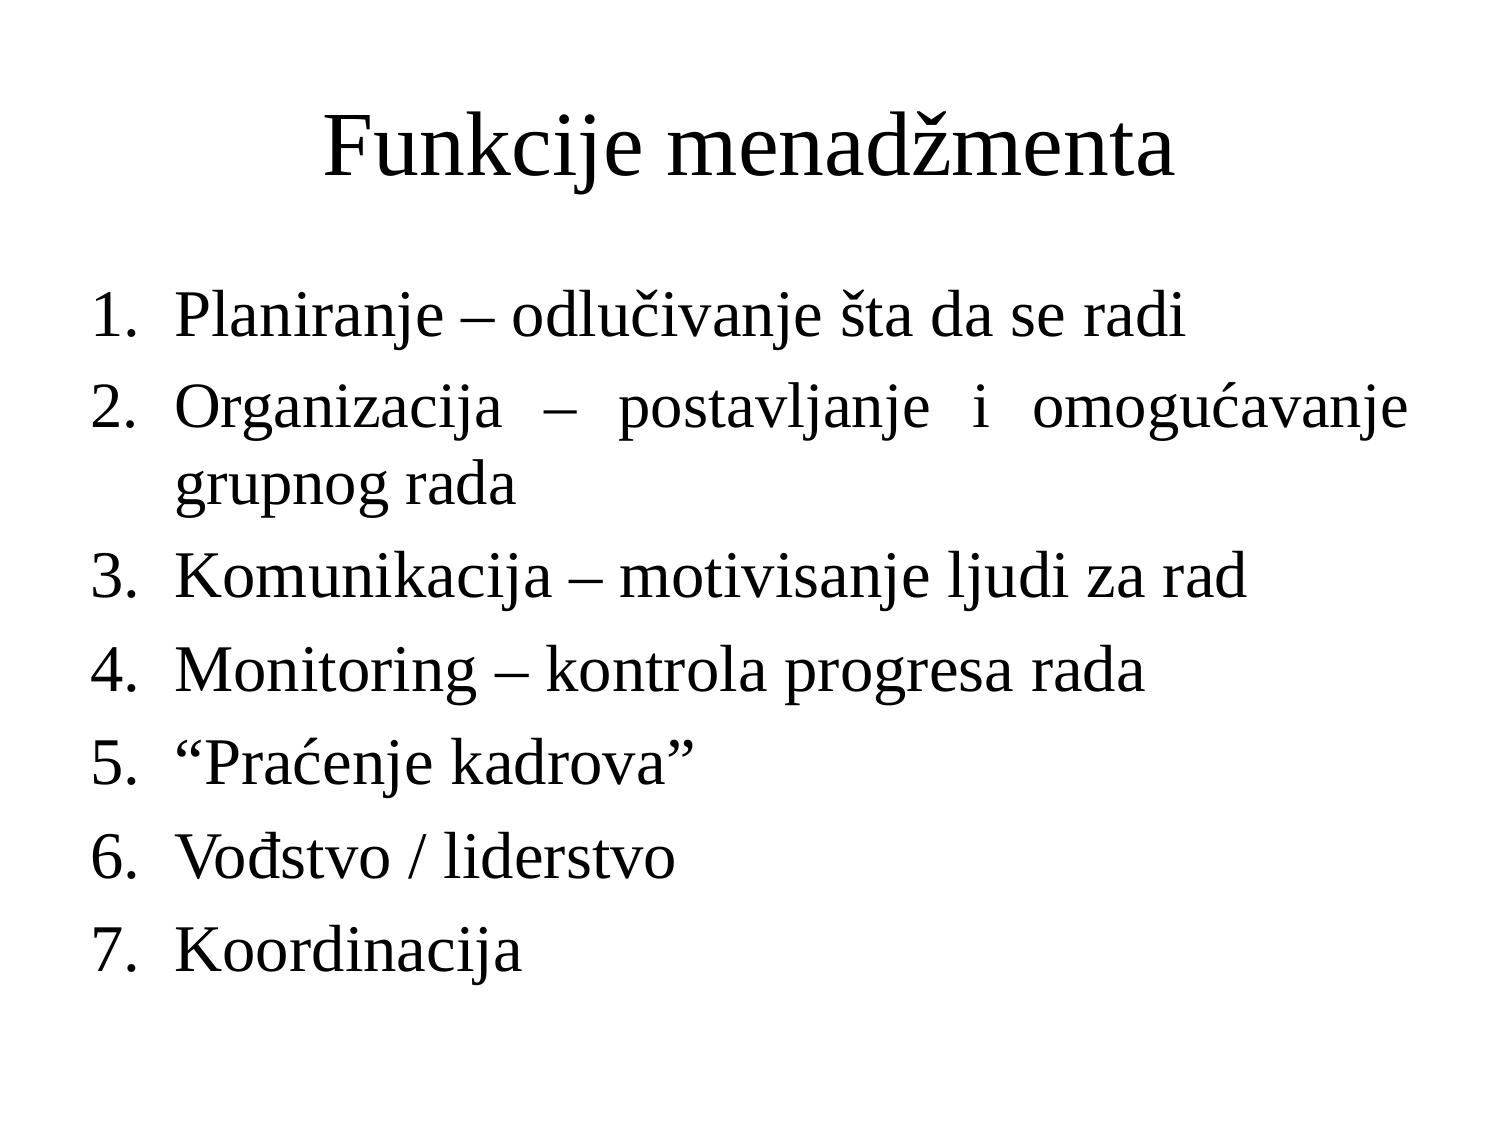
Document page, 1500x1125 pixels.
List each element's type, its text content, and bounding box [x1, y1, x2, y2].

list Planiranje – odlučivanje šta da se radi Organizacija – postavljanje i omogućavanje grupnog rada Komunikacija – motivisanje ljudi za rad Monitoring – kontrola progresa rada “Praćenje kadrova” Vođstvo / liderstvo Koordinacija [75, 262, 1425, 1005]
title Funkcije menadžmenta [75, 45, 1425, 233]
